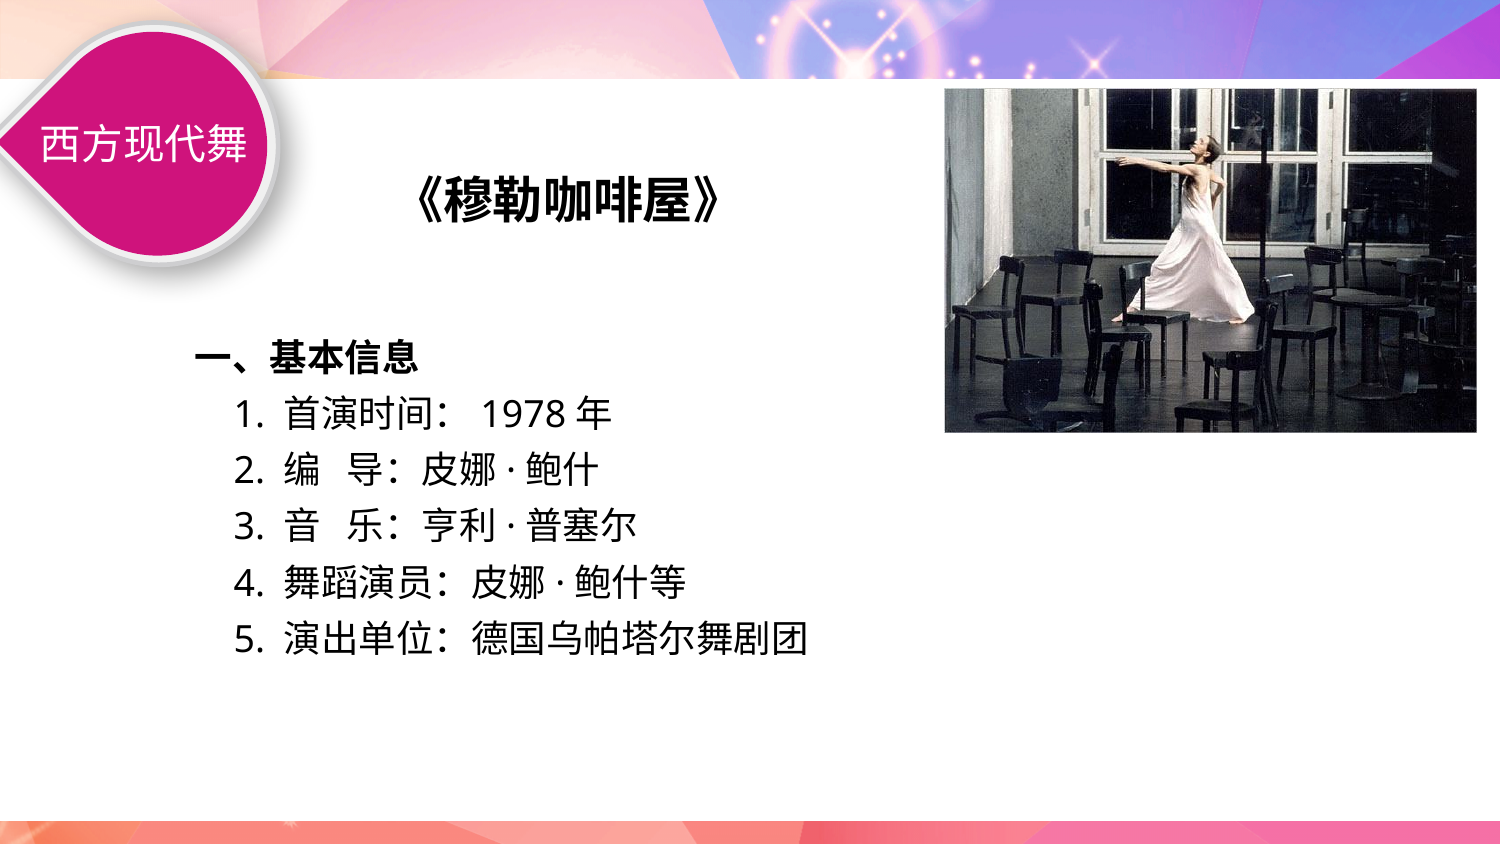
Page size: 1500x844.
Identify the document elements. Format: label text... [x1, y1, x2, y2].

text_box 一、基本信息 1. 首演时间：1978年 2. 编 导：皮娜·鲍什 3. 音 乐：亨利·普塞尔 4. 舞蹈演员：皮娜·鲍什等 5. 演出单位：德国乌帕塔尔舞剧团 [180, 315, 911, 669]
text_box 《穆勒咖啡屋》 [283, 161, 944, 237]
picture [944, 88, 1477, 433]
picture [0, 821, 1500, 844]
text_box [21, 21, 277, 267]
picture [0, 0, 1500, 79]
